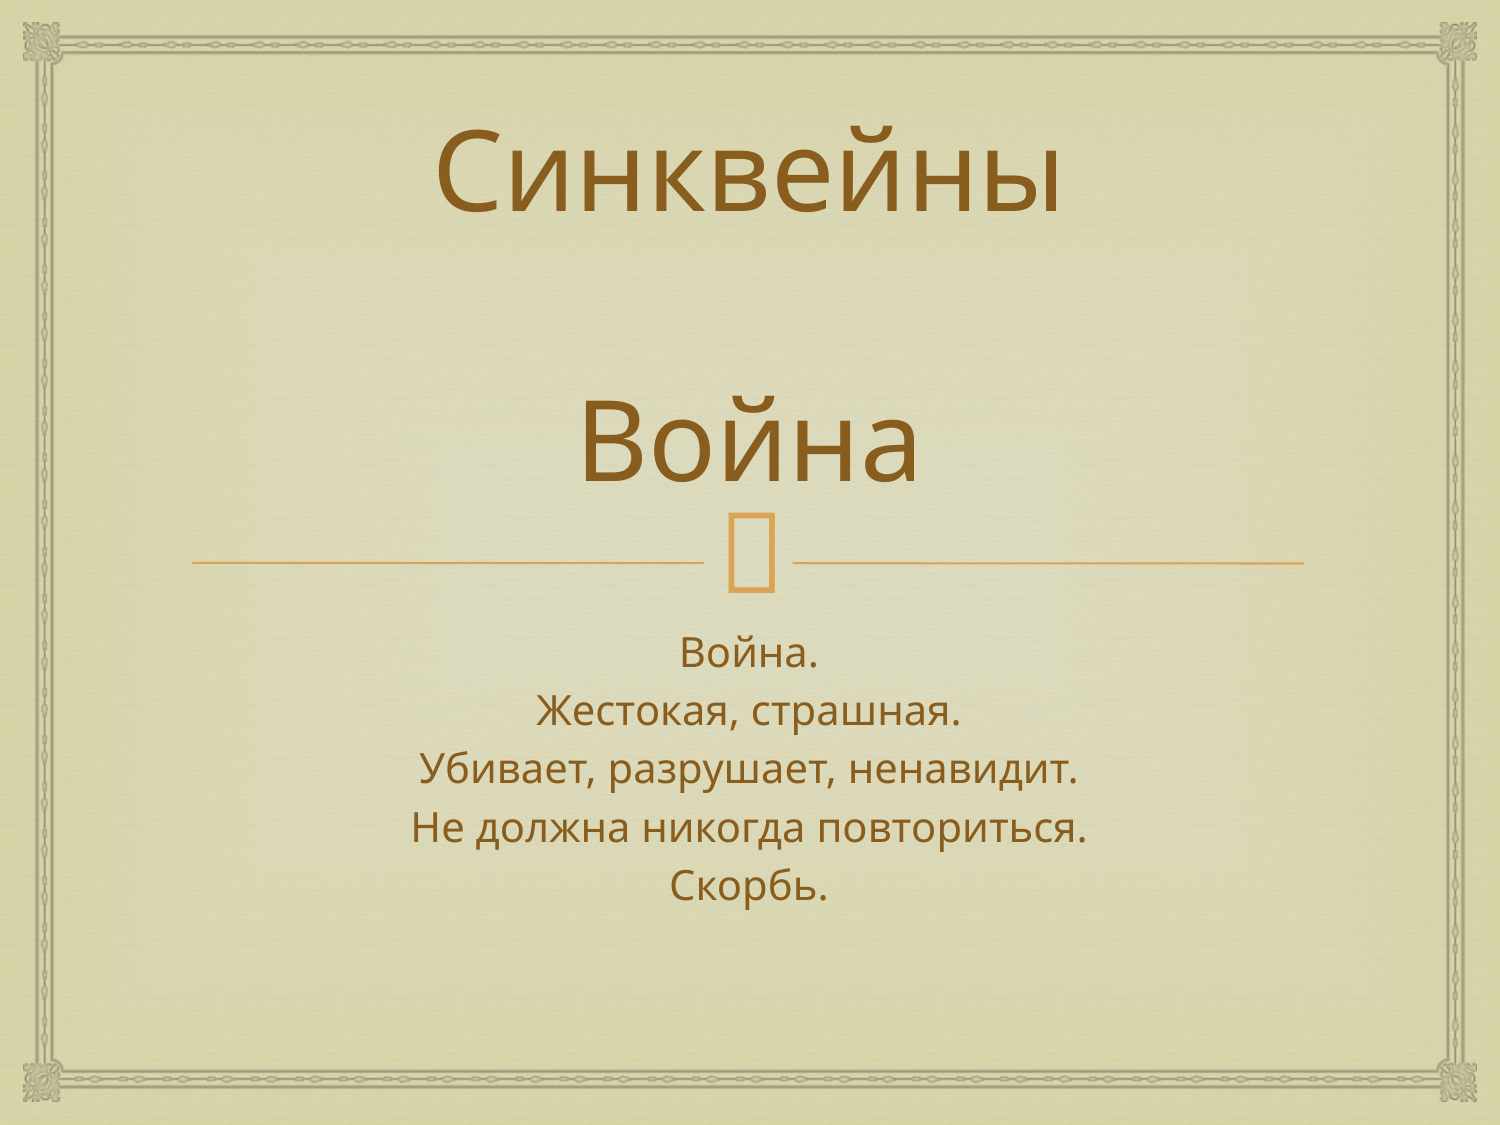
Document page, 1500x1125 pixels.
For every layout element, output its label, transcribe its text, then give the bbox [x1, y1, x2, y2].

title Синквейны Война [113, 197, 1386, 512]
list Война. Жестокая, страшная. Убивает, разрушает, ненавидит. Не должна никогда повториться. Скорбь. [114, 618, 1384, 988]
picture [0, 0, 1500, 1125]
